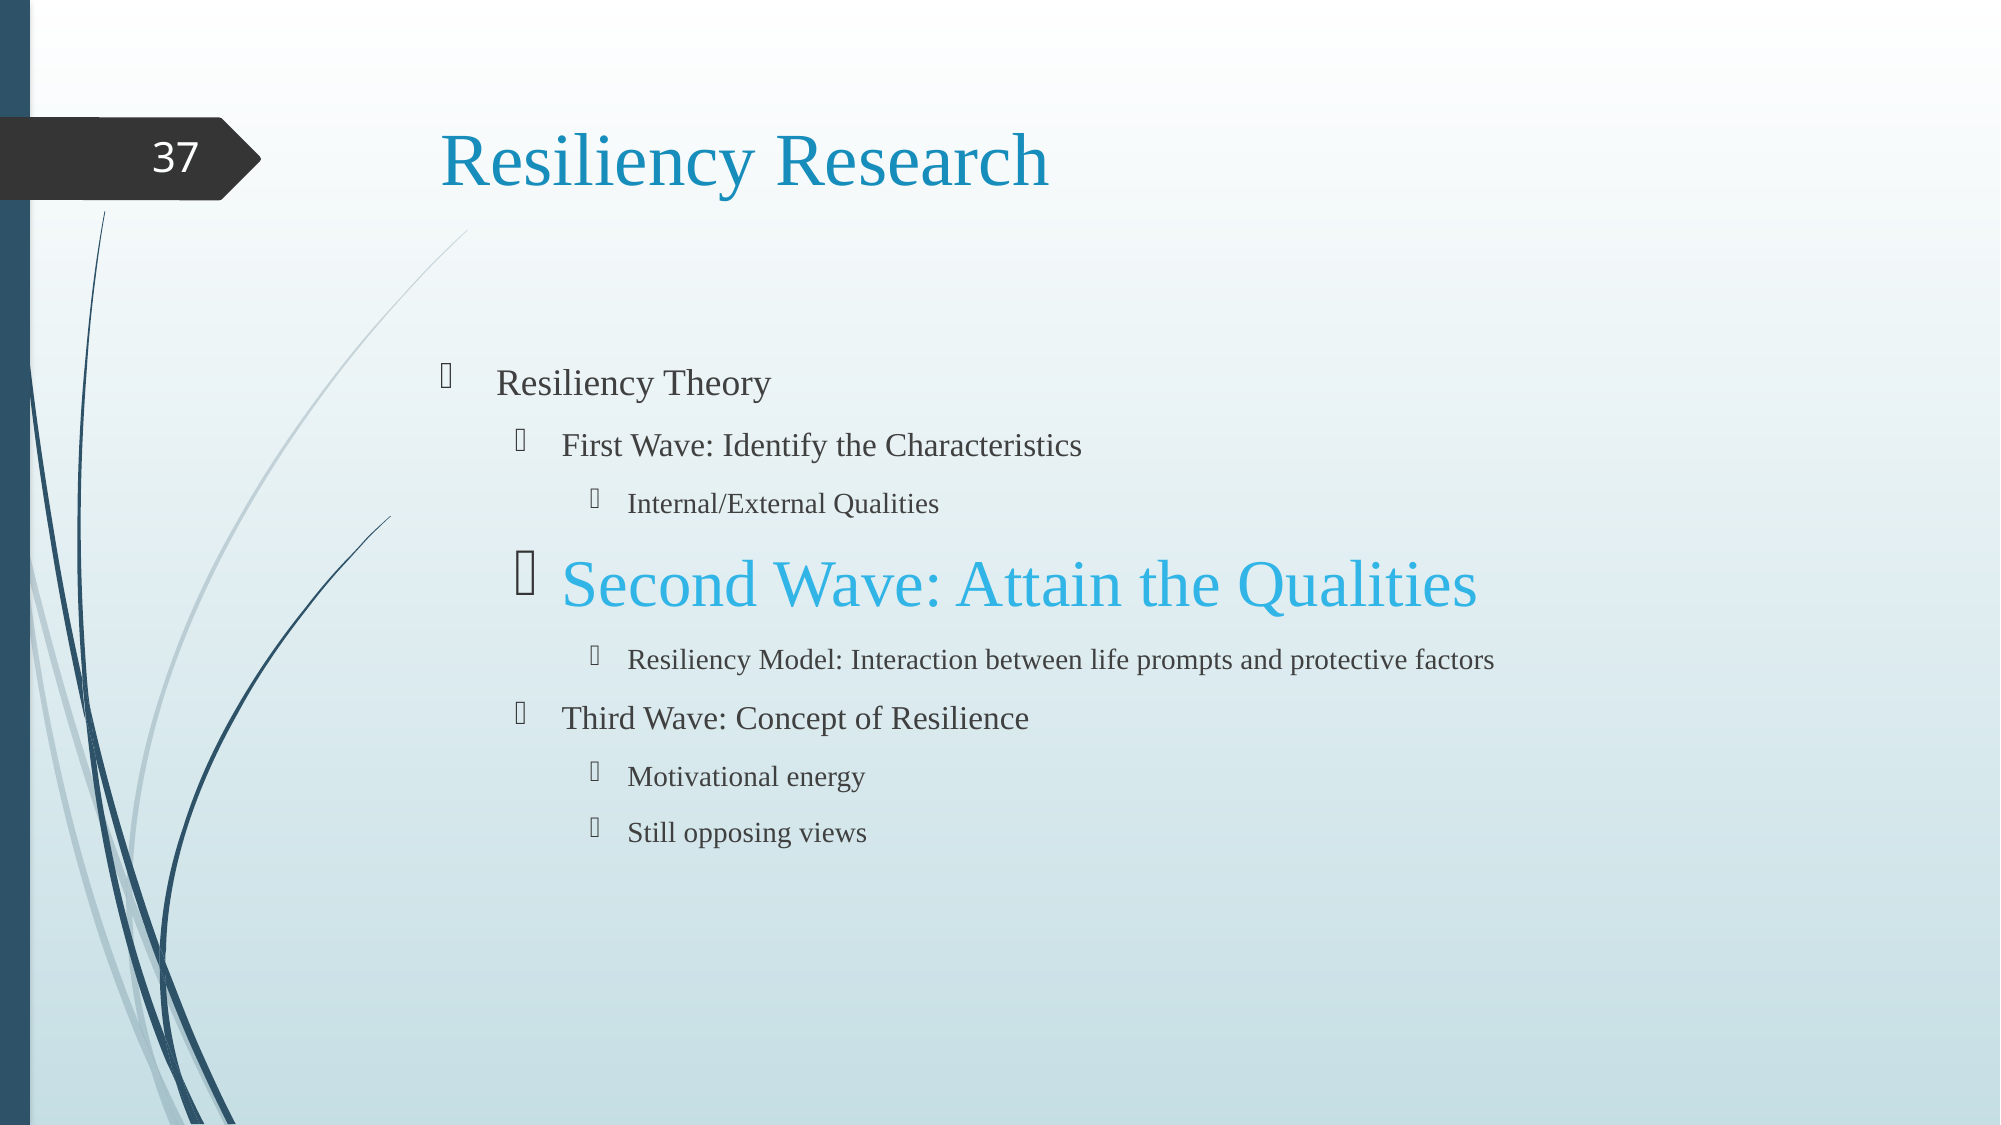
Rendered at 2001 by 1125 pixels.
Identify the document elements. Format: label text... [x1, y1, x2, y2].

slide_number 37 [87, 129, 216, 190]
title Resiliency Research [425, 102, 1888, 313]
list Resiliency Theory First Wave: Identify the Characteristics Internal/External Qualities Second Wave: Attain the Qualities Resiliency Model: Interaction between life prompts and protective factors Third Wave: Concept of Resilience Motivational energy Still opposing views [424, 350, 1888, 970]
